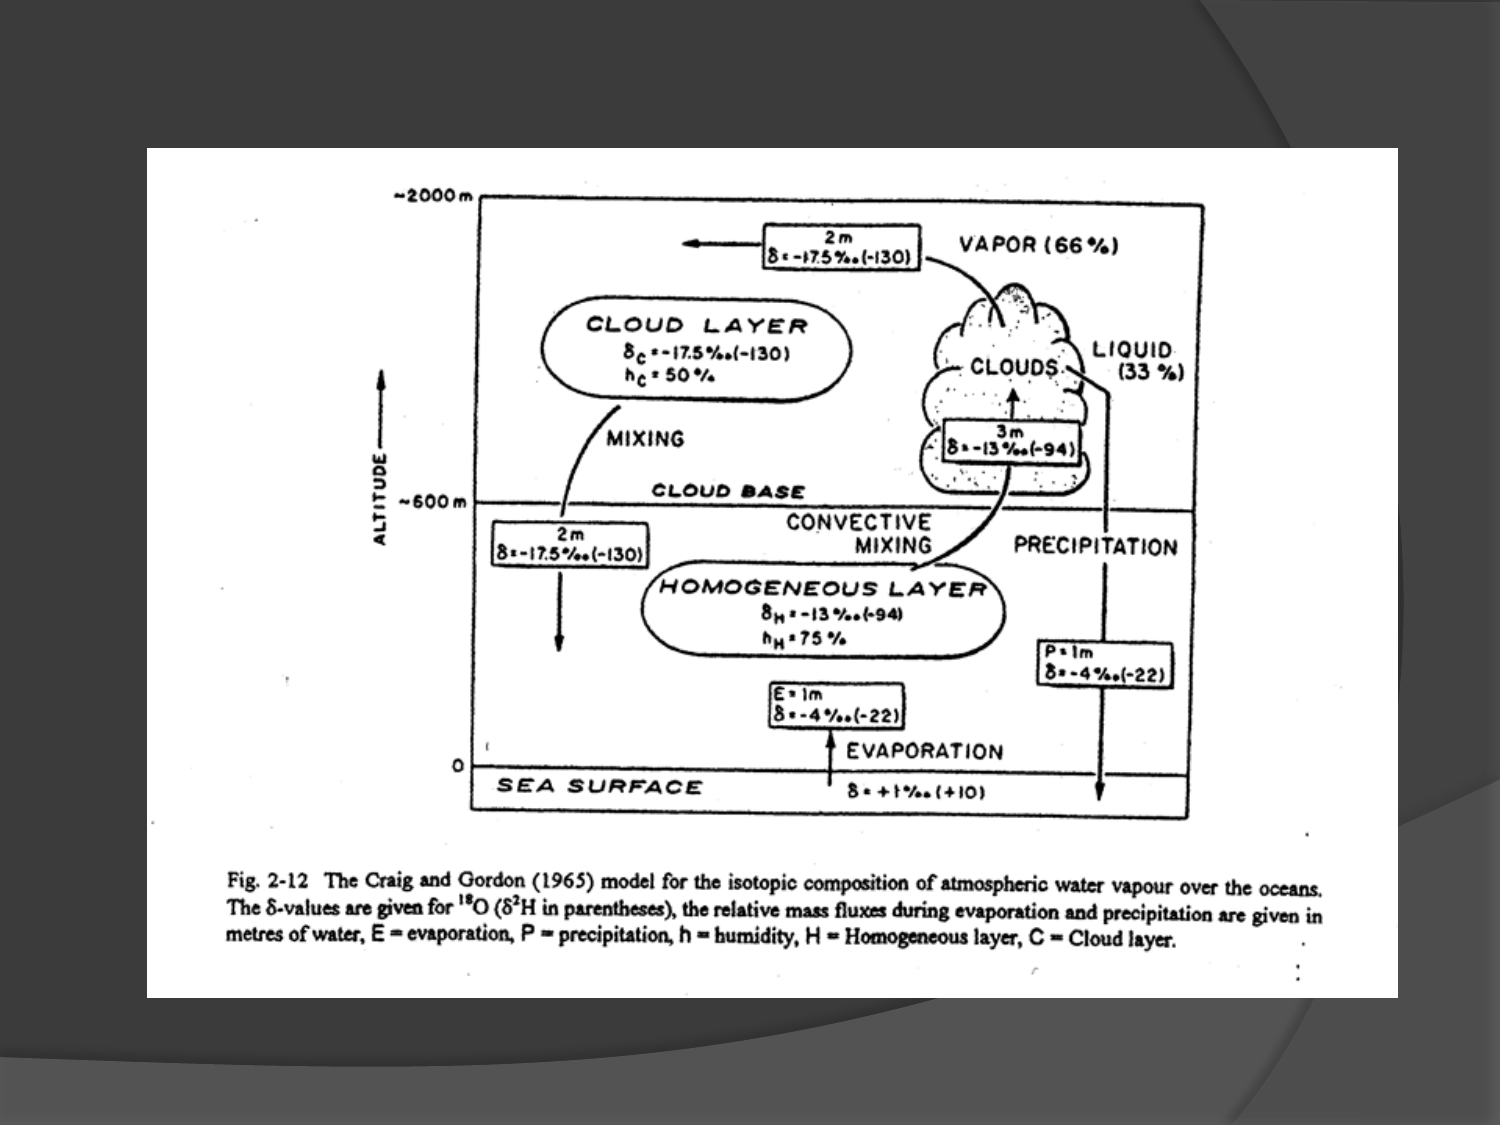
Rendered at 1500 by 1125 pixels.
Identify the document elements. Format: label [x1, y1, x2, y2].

picture [147, 148, 1398, 998]
